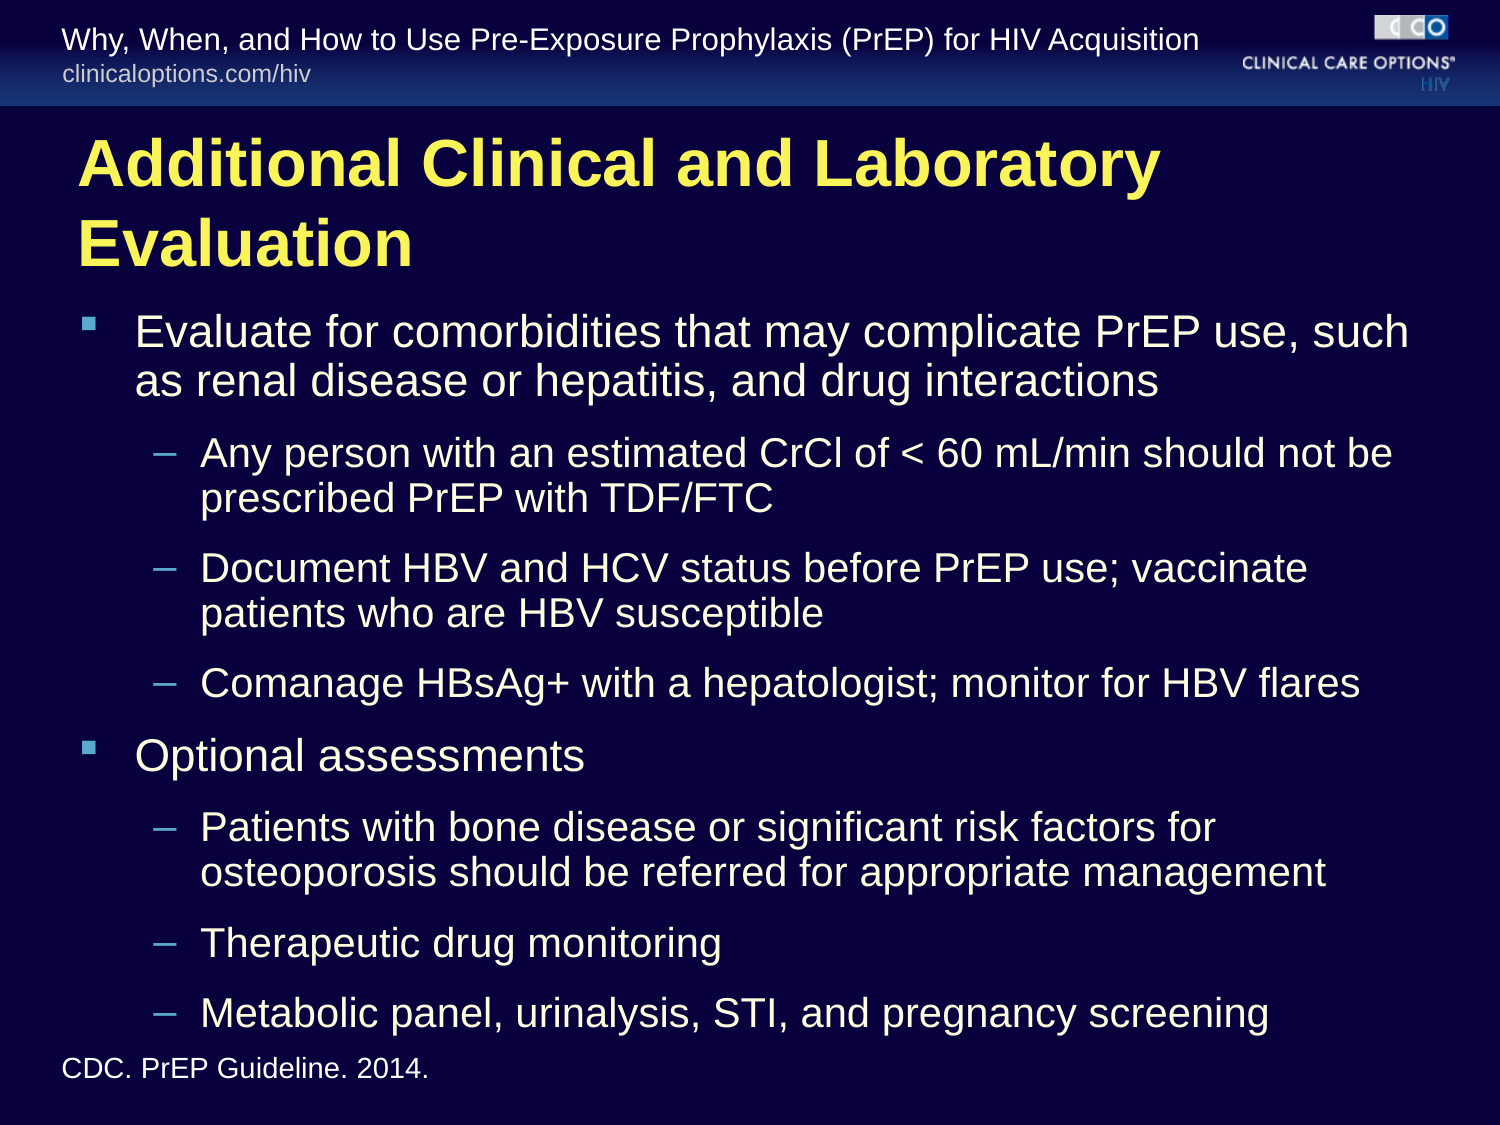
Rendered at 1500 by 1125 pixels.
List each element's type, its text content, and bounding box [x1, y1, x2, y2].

list Evaluate for comorbidities that may complicate PrEP use, such as renal disease or hepatitis, and drug interactions Any person with an estimated CrCl of < 60 mL/min should not be prescribed PrEP with TDF/FTC Document HBV and HCV status before PrEP use; vaccinate patients who are HBV susceptible Comanage HBsAg+ with a hepatologist; monitor for HBV flares Optional assessments Patients with bone disease or significant risk factors for osteoporosis should be referred for appropriate management Therapeutic drug monitoring Metabolic panel, urinalysis, STI, and pregnancy screening [63, 299, 1451, 1047]
text_box CDC. PrEP Guideline. 2014. [46, 1042, 1375, 1093]
title Additional Clinical and Laboratory Evaluation [62, 109, 1452, 291]
picture [1243, 15, 1455, 91]
